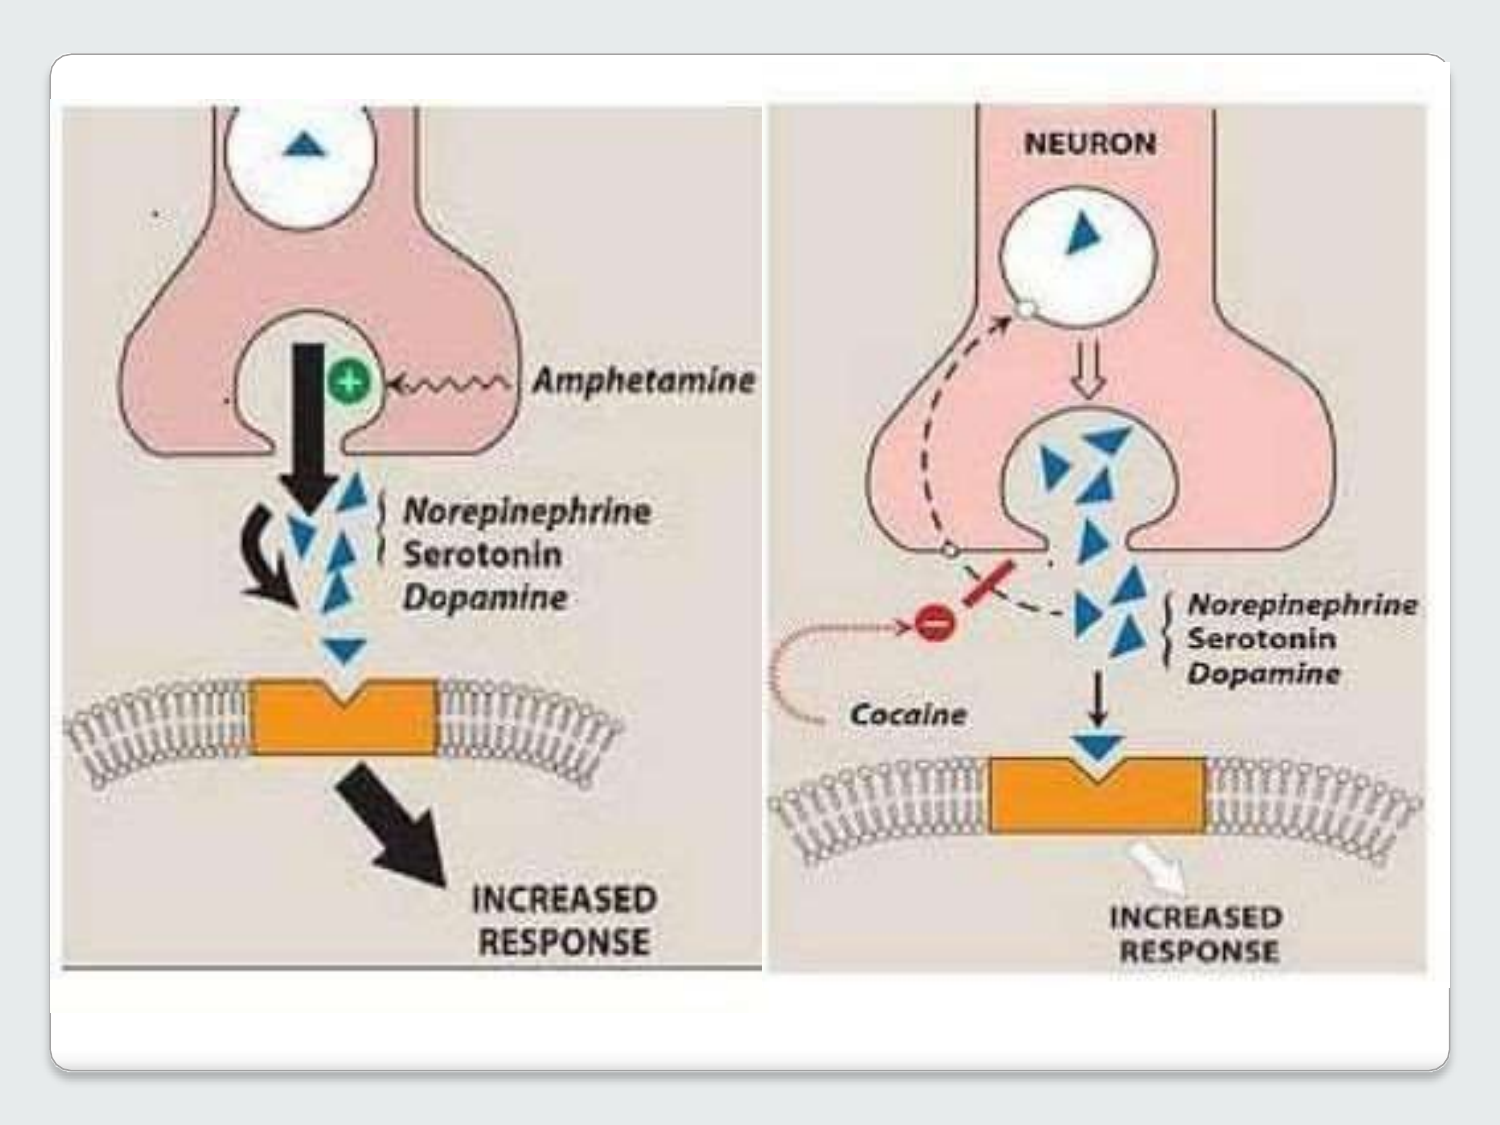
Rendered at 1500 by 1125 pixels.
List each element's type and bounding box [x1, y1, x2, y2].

picture [36, 46, 1464, 1094]
text_box [49, 62, 1451, 1013]
